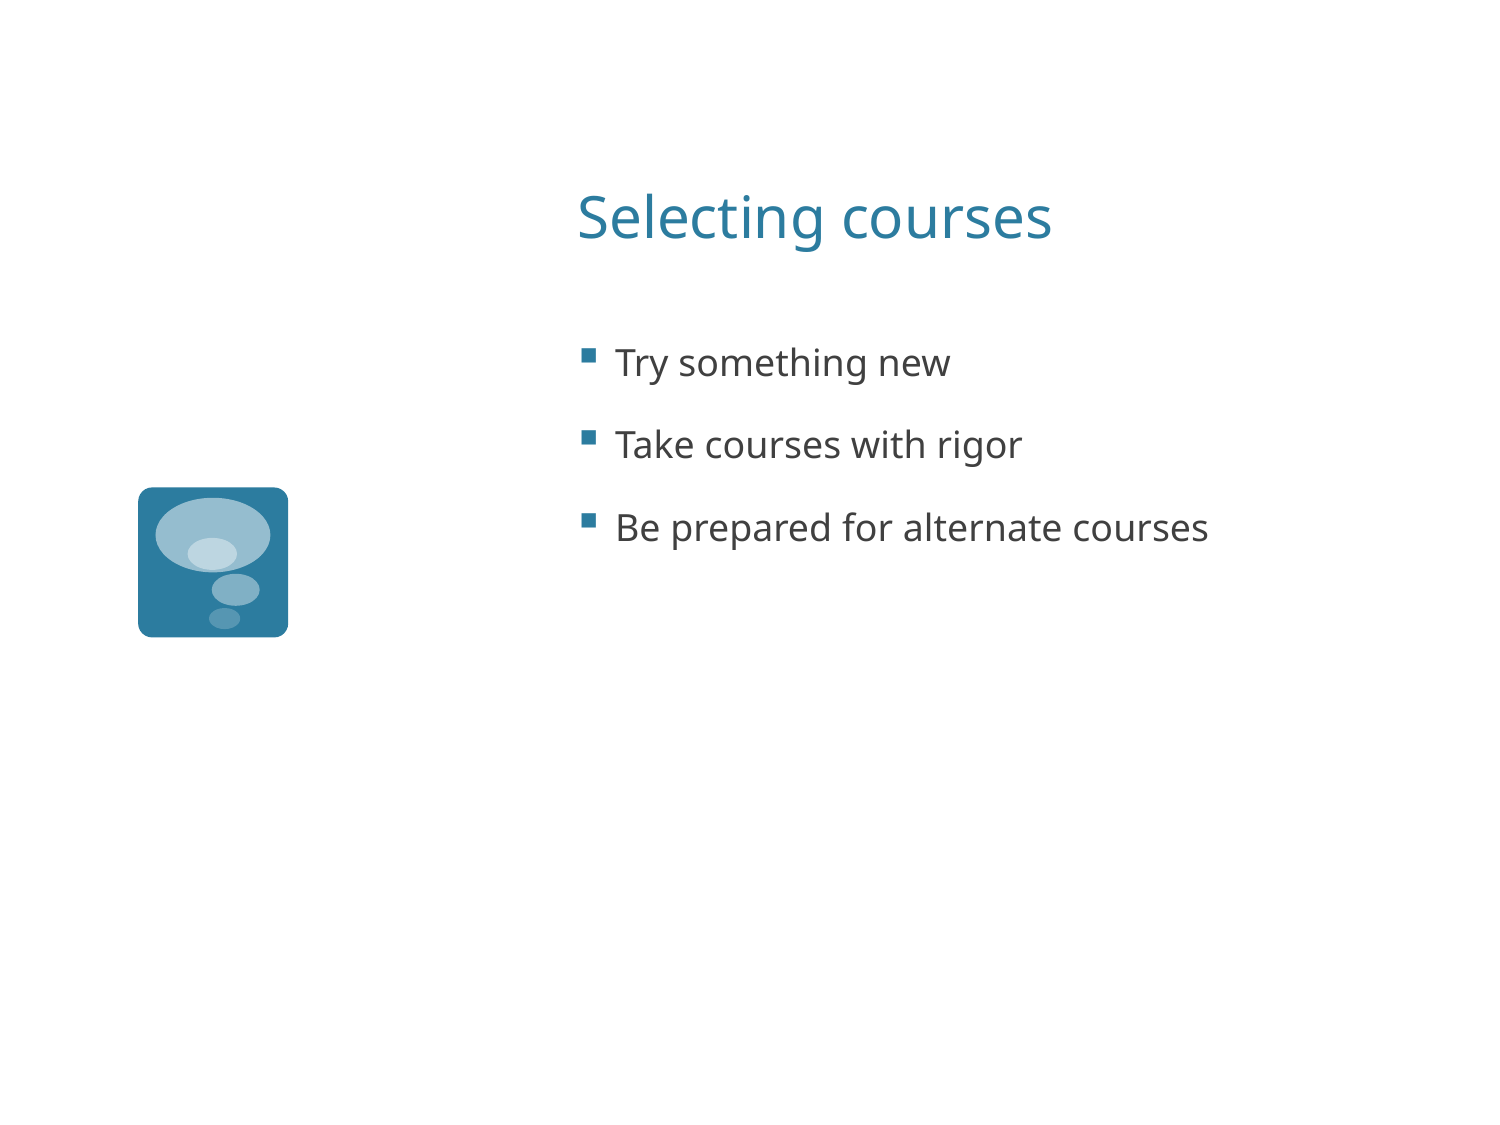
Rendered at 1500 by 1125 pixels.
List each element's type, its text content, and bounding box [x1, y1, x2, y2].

title Selecting courses [562, 112, 1375, 258]
list Try something new Take courses with rigor Be prepared for alternate courses [562, 331, 1374, 1005]
